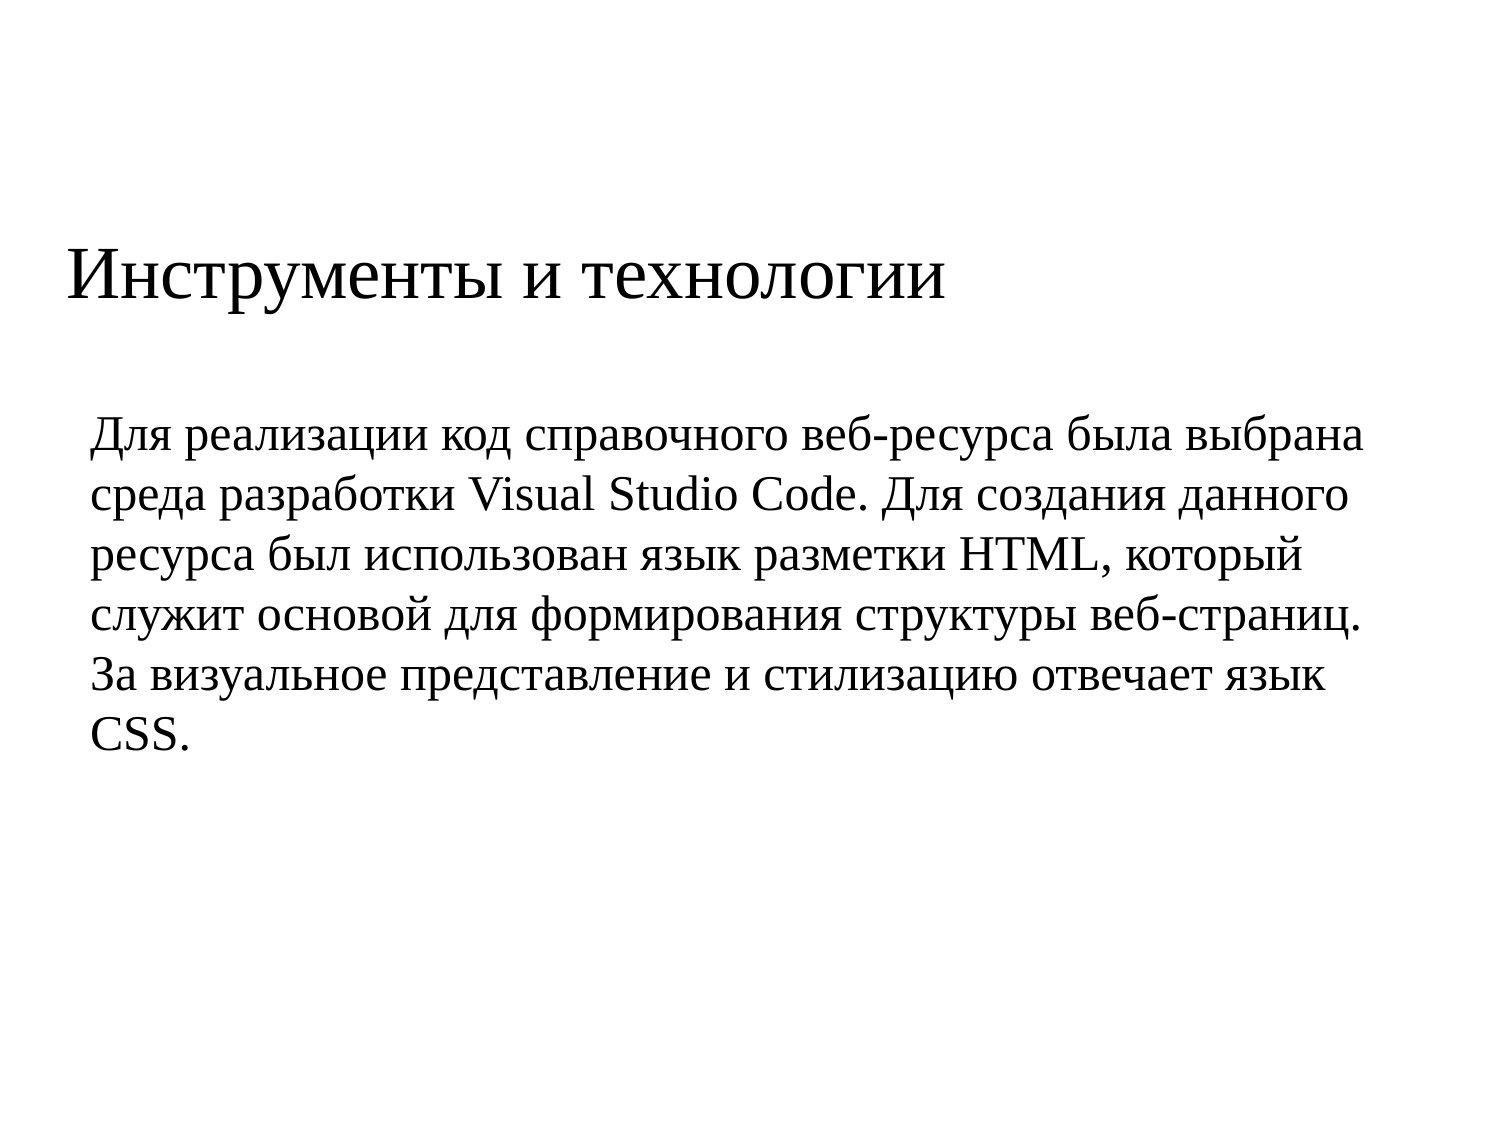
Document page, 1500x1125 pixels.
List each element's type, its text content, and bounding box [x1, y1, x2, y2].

list Для реализации код справочного веб-ресурса была выбрана среда разработки Visual Studio Code. Для создания данного ресурса был использован язык разметки HTML, который служит основой для формирования структуры веб-страниц. За визуальное представление и стилизацию отвечает язык CSS. [75, 392, 1425, 823]
text_box Инструменты и технологии [51, 208, 1449, 303]
